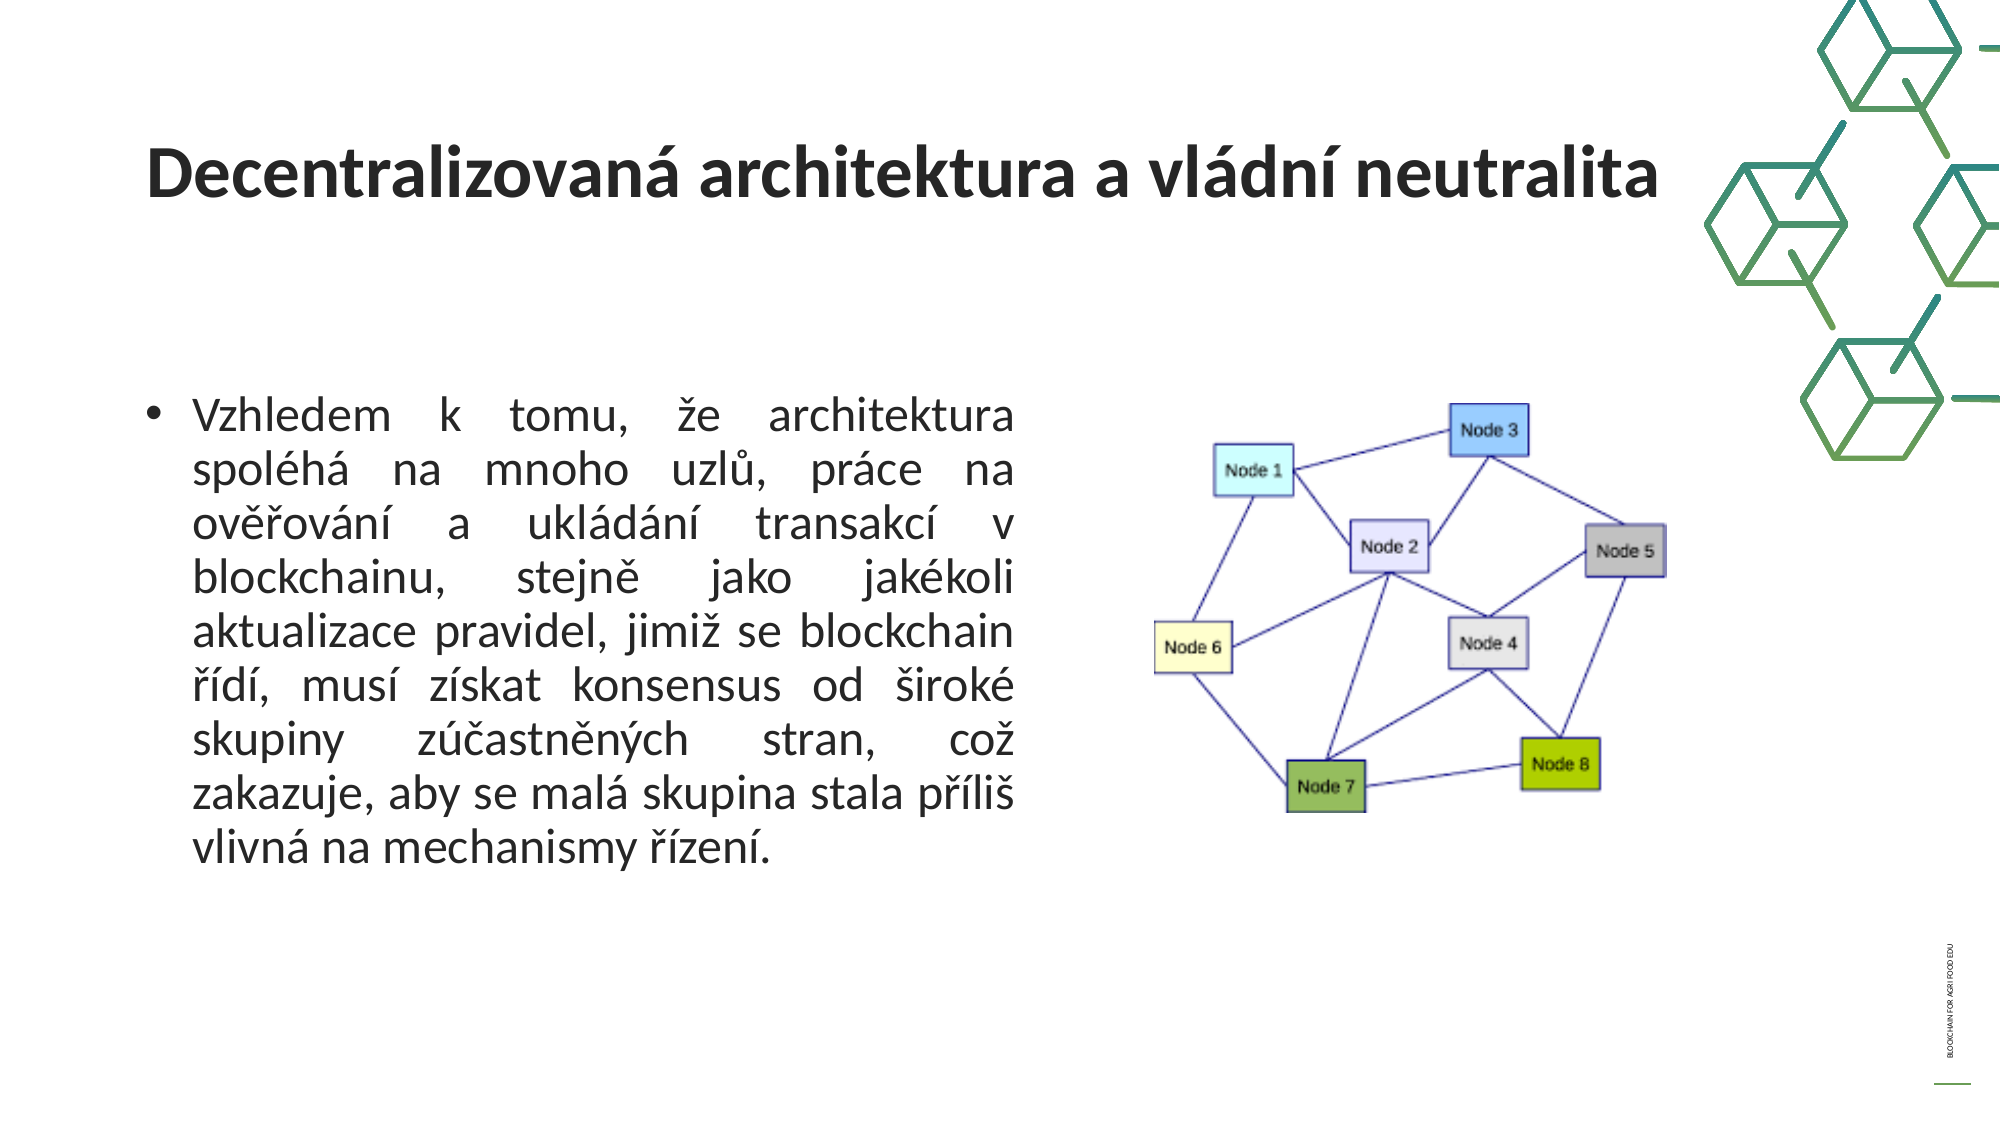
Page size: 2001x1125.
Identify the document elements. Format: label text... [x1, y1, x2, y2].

picture [1154, 403, 1667, 813]
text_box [1703, 0, 2000, 462]
list Vzhledem k tomu, že architektura spoléhá na mnoho uzlů, práce na ověřování a ukládání transakcí v blockchainu, stejně jako jakékoli aktualizace pravidel, jimiž se blockchain řídí, musí získat konsensus od široké skupiny zúčastněných stran, což zakazuje, aby se malá skupina stala příliš vlivná na mechanismy řízení. [130, 380, 1031, 984]
list Decentralizovaná architektura a vládní neutralita [130, 124, 1698, 257]
